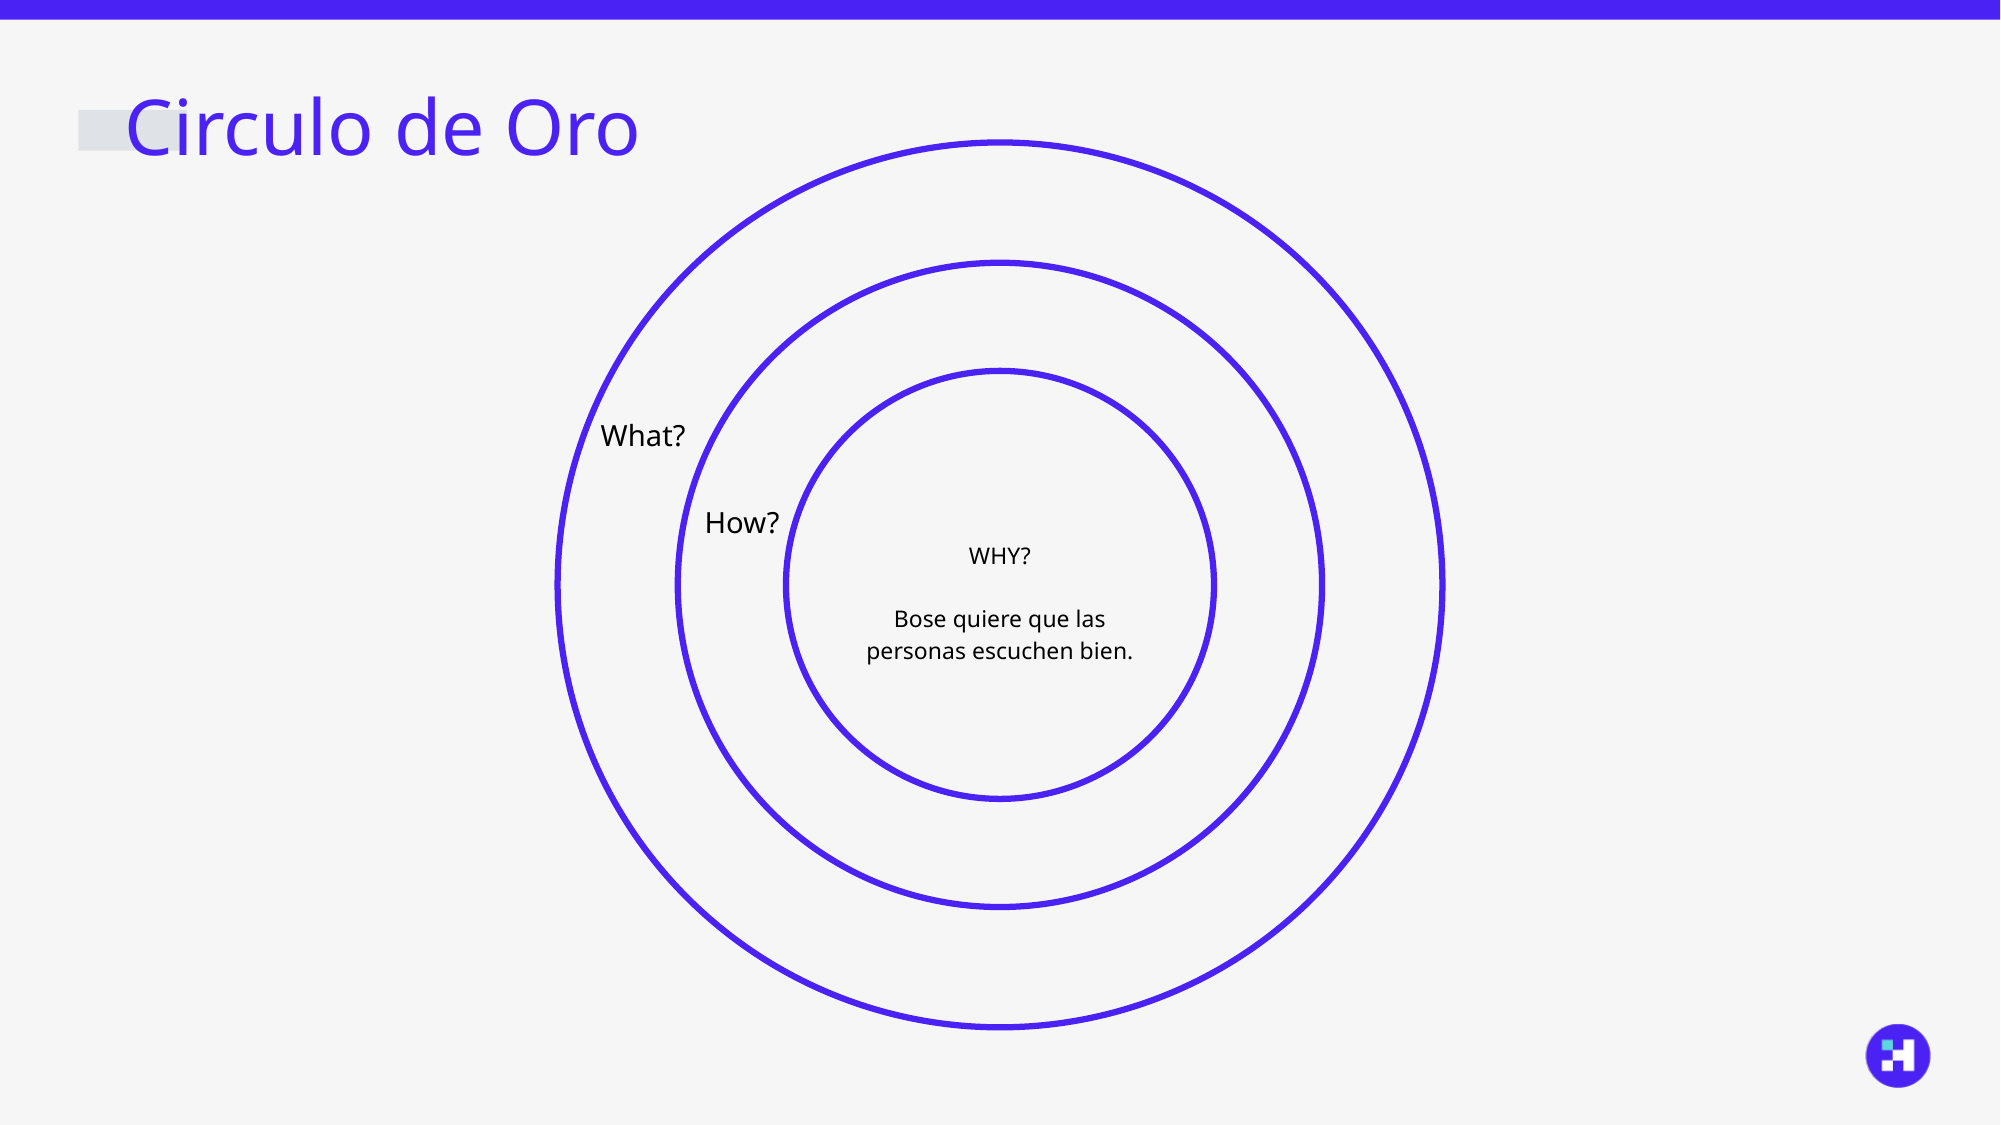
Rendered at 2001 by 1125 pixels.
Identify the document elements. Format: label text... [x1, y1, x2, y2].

title Circulo de Oro [104, 60, 1379, 200]
text_box [785, 370, 1214, 799]
text_box What? [585, 401, 710, 466]
text_box How? [689, 489, 836, 553]
text_box WHY? Bose quiere que las personas escuchen bien. [836, 522, 1164, 648]
picture [1853, 1015, 1940, 1095]
text_box [557, 200, 1443, 1028]
text_box [677, 262, 1323, 908]
